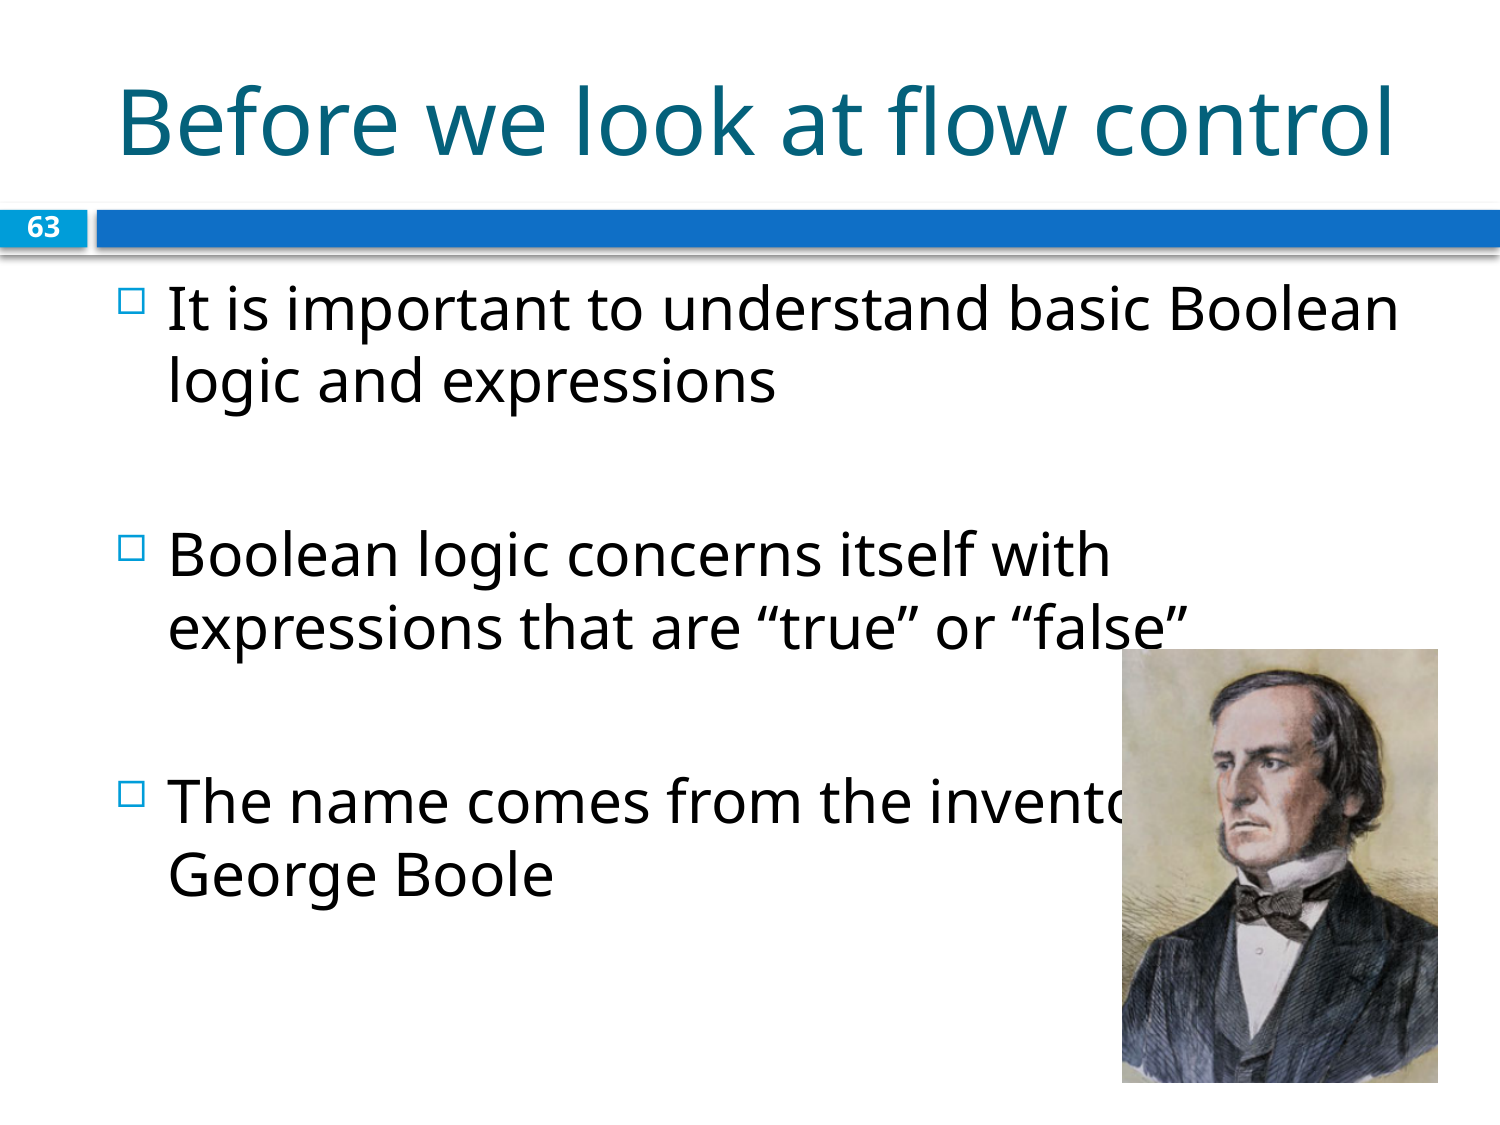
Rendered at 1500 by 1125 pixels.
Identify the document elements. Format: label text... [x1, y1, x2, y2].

picture [1122, 649, 1439, 1083]
title Before we look at flow control [100, 37, 1439, 201]
list It is important to understand basic Boolean logic and expressions Boolean logic concerns itself with expressions that are “true” or “false” The name comes from the inventor, George Boole [100, 262, 1439, 1001]
slide_number 63 [0, 208, 88, 249]
